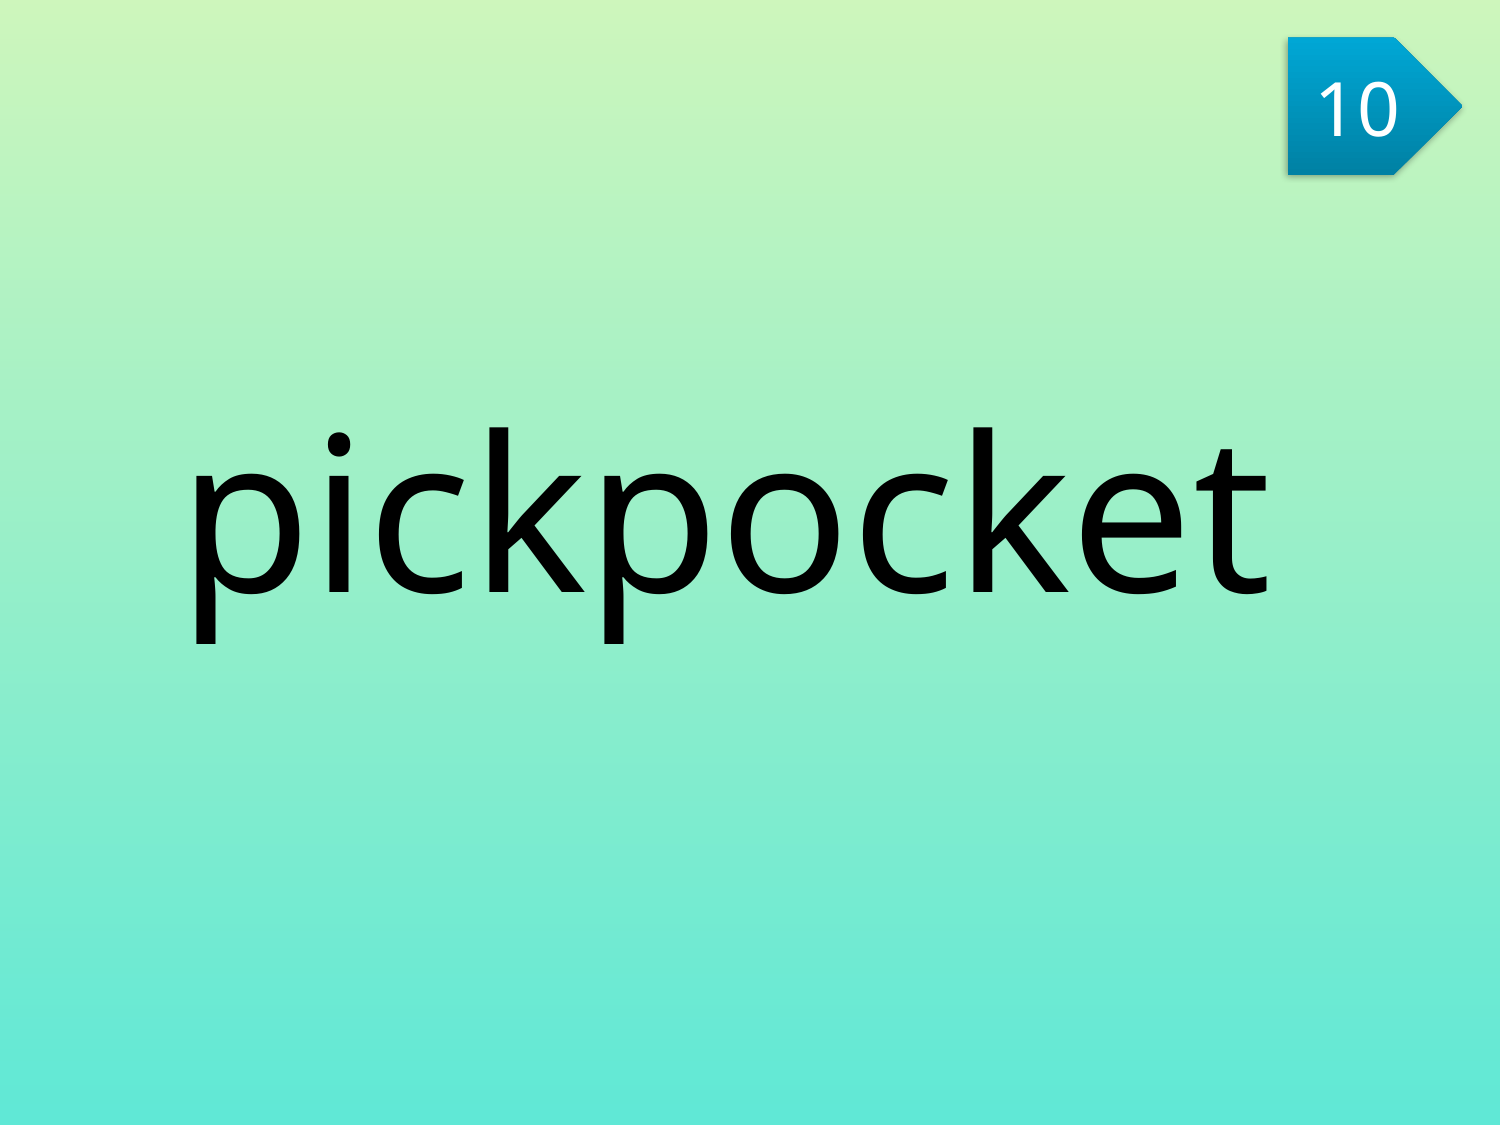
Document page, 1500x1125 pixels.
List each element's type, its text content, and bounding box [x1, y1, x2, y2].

title pickpocket [50, 412, 1400, 600]
text_box 10 [1287, 37, 1463, 175]
